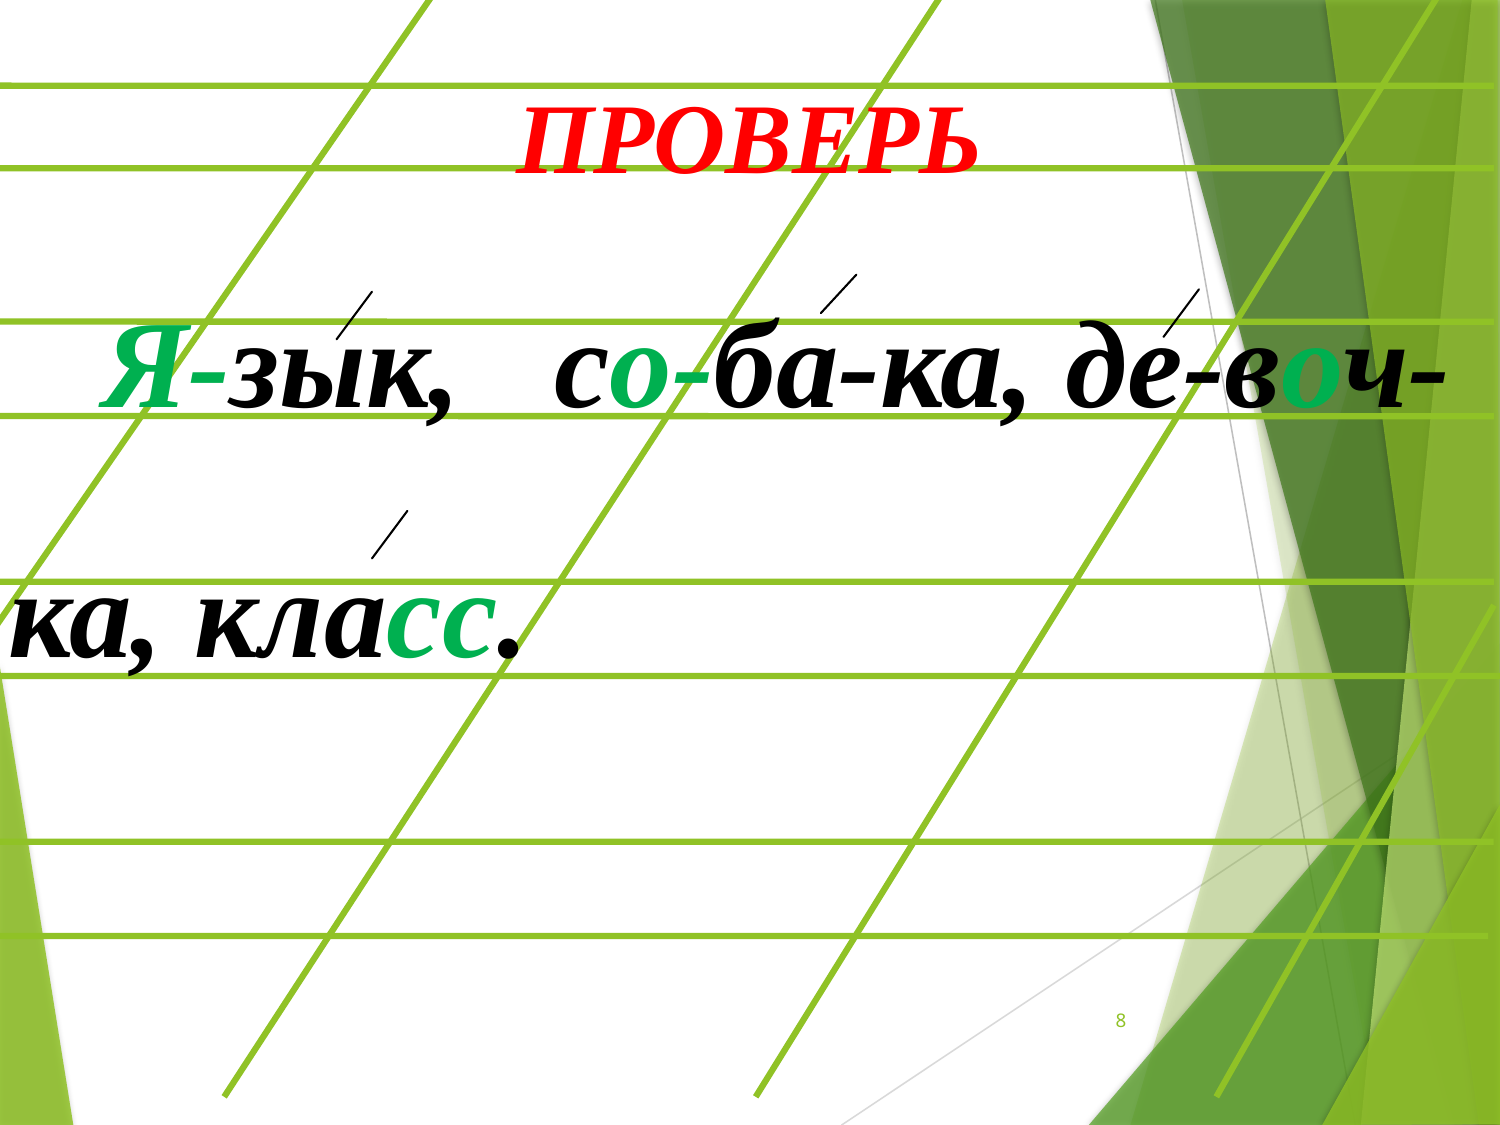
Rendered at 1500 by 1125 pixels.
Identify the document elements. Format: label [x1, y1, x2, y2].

text_box [1162, 288, 1200, 338]
text_box [0, 0, 1500, 1098]
text_box [371, 510, 408, 559]
text_box [335, 291, 373, 340]
text_box [820, 274, 857, 314]
